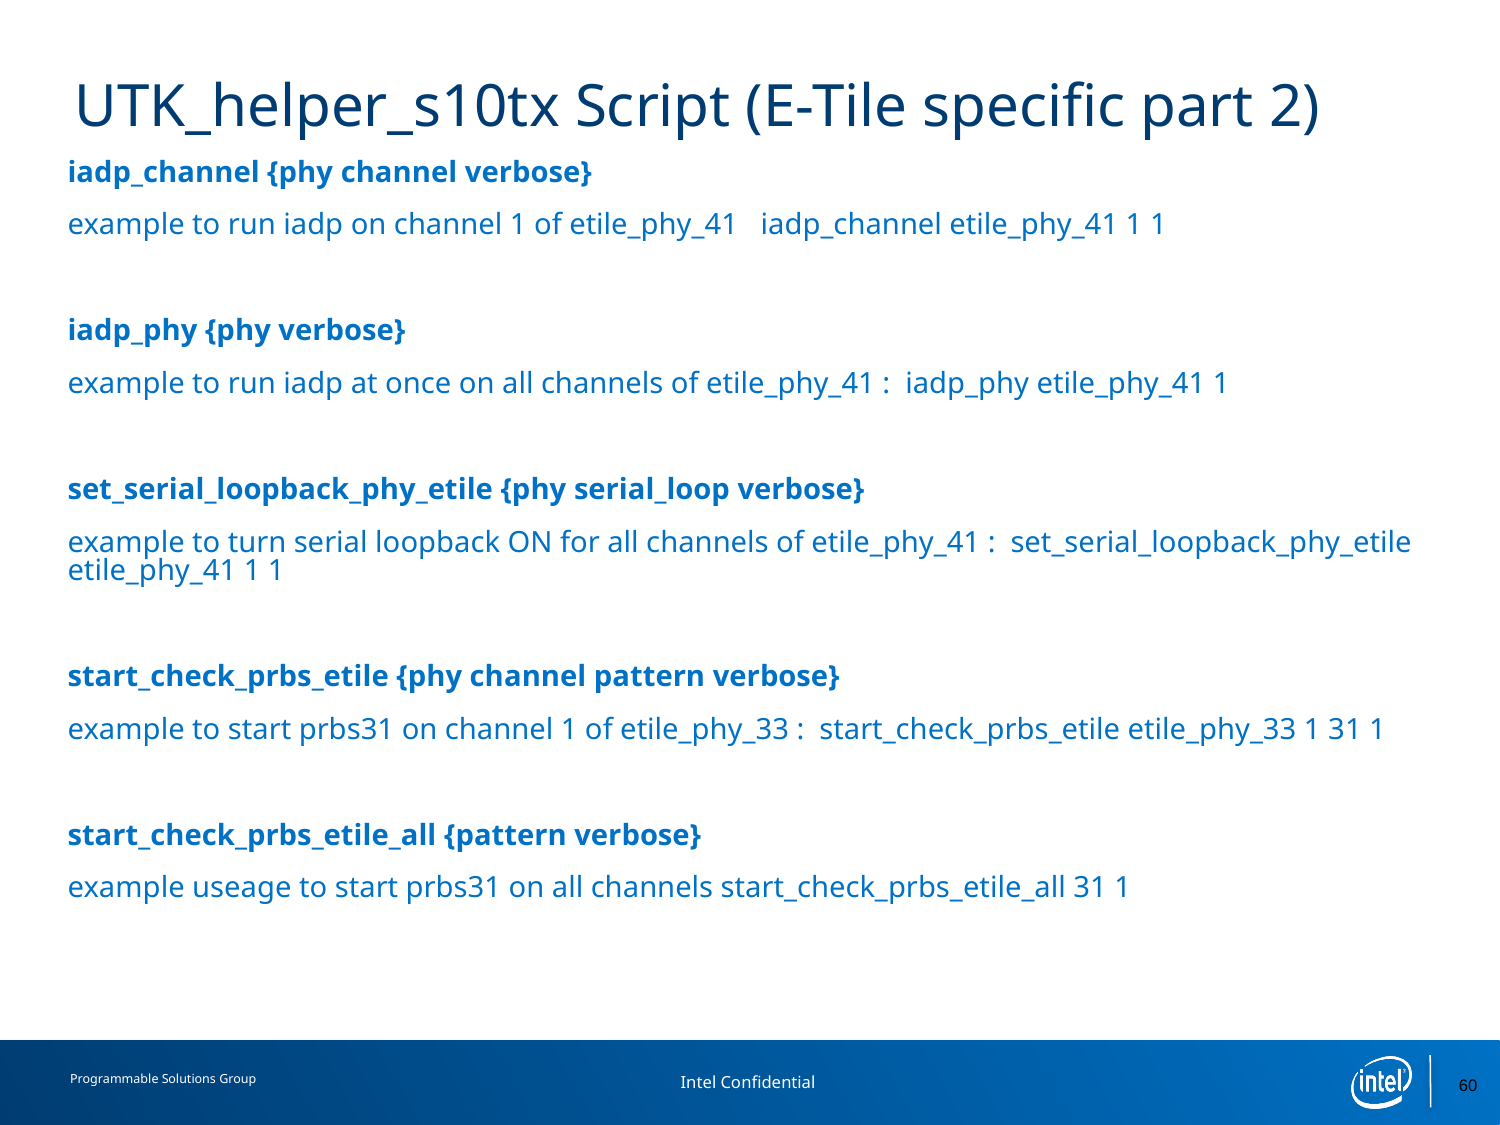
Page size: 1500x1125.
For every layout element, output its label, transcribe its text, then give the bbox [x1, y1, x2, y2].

slide_number 60 [1127, 1055, 1478, 1116]
list iadp_channel {phy channel verbose} example to run iadp on channel 1 of etile_phy_41 iadp_channel etile_phy_41 1 1 iadp_phy {phy verbose} example to run iadp at once on all channels of etile_phy_41 : iadp_phy etile_phy_41 1 set_serial_loopback_phy_etile {phy serial_loop verbose} example to turn serial loopback ON for all channels of etile_phy_41 : set_serial_loopback_phy_etile etile_phy_41 1 1 start_check_prbs_etile {phy channel pattern verbose} example to start prbs31 on channel 1 of etile_phy_33 : start_check_prbs_etile etile_phy_33 1 31 1 start_check_prbs_etile_all {pattern verbose} example useage to start prbs31 on all channels start_check_prbs_etile_all 31 1 [67, 159, 1463, 1033]
title UTK_helper_s10tx Script (E-Tile specific part 2) [74, 67, 1425, 159]
